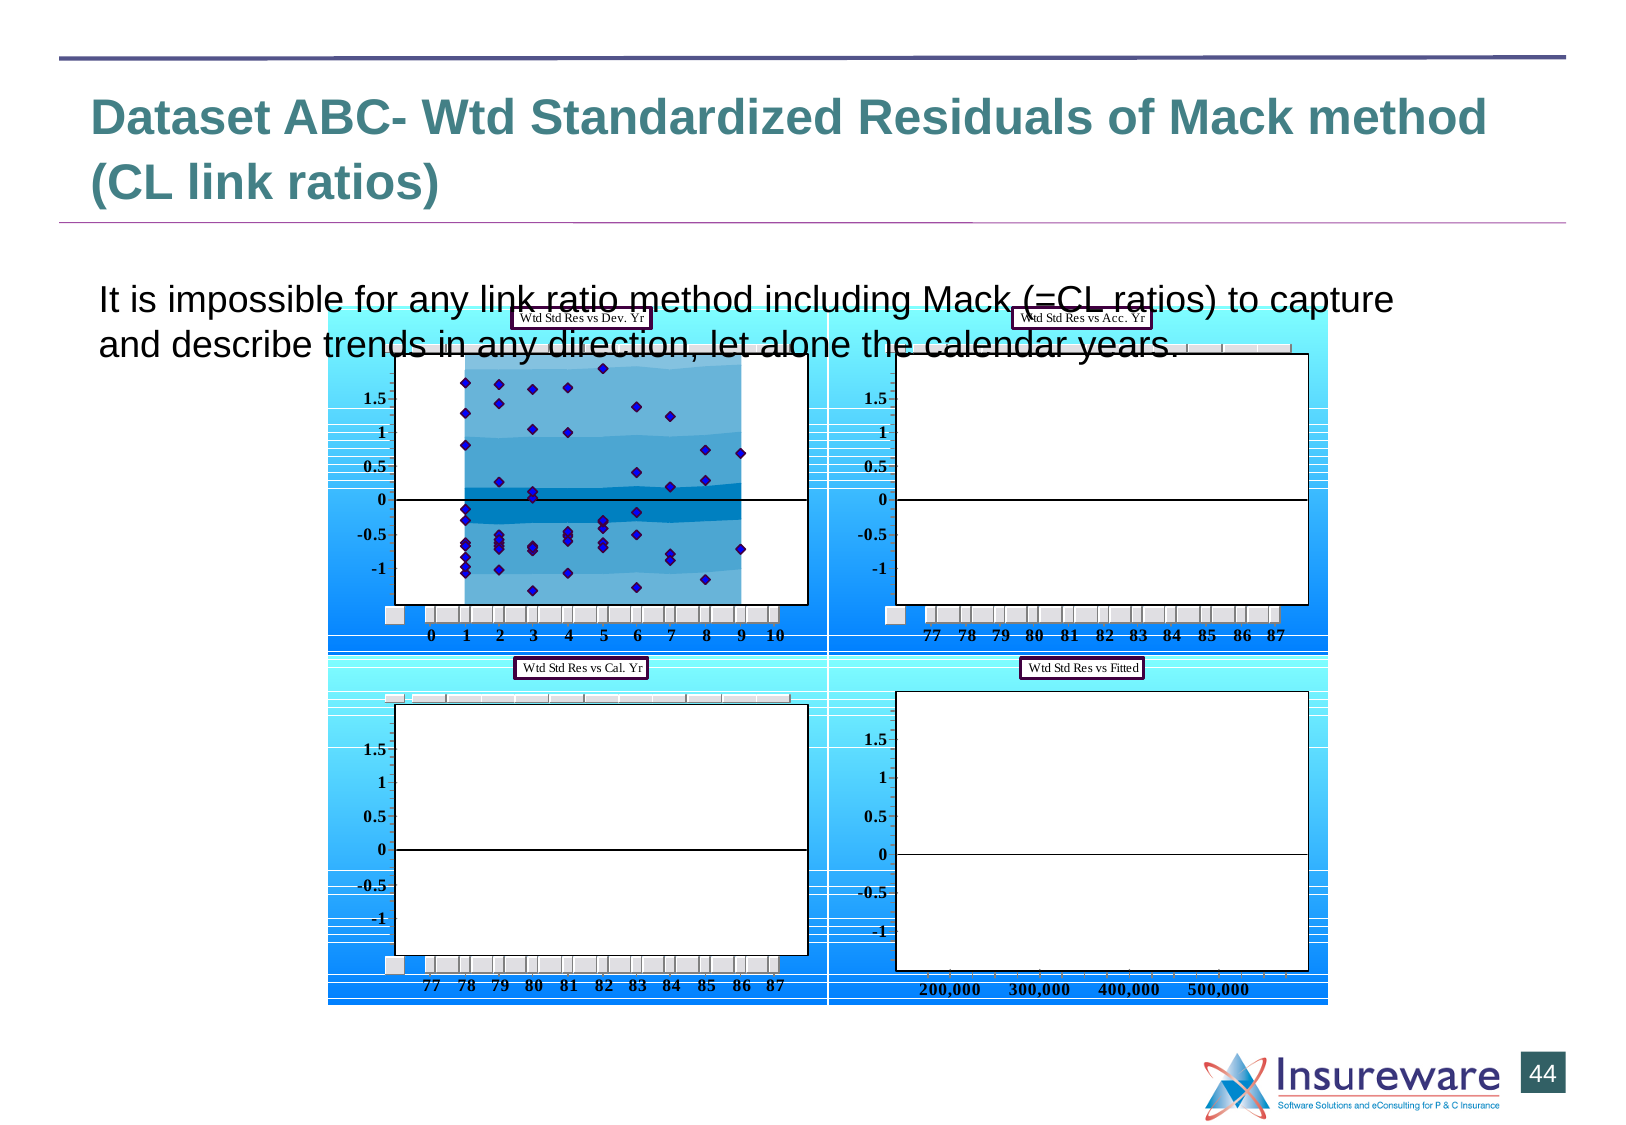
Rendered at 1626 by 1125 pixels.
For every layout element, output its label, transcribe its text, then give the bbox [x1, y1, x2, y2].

slide_number 43 [1520, 1051, 1566, 1093]
text_box It is impossible for any link ratio method including Mack (=CL ratios) to capture and describe trends in any direction, let alone the calendar years. [0, 267, 1625, 372]
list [327, 304, 1330, 1006]
title Dataset ABC- Wtd Standardized Residuals of Mack method (CL link ratios) [90, 79, 1568, 204]
picture [1202, 1052, 1500, 1122]
